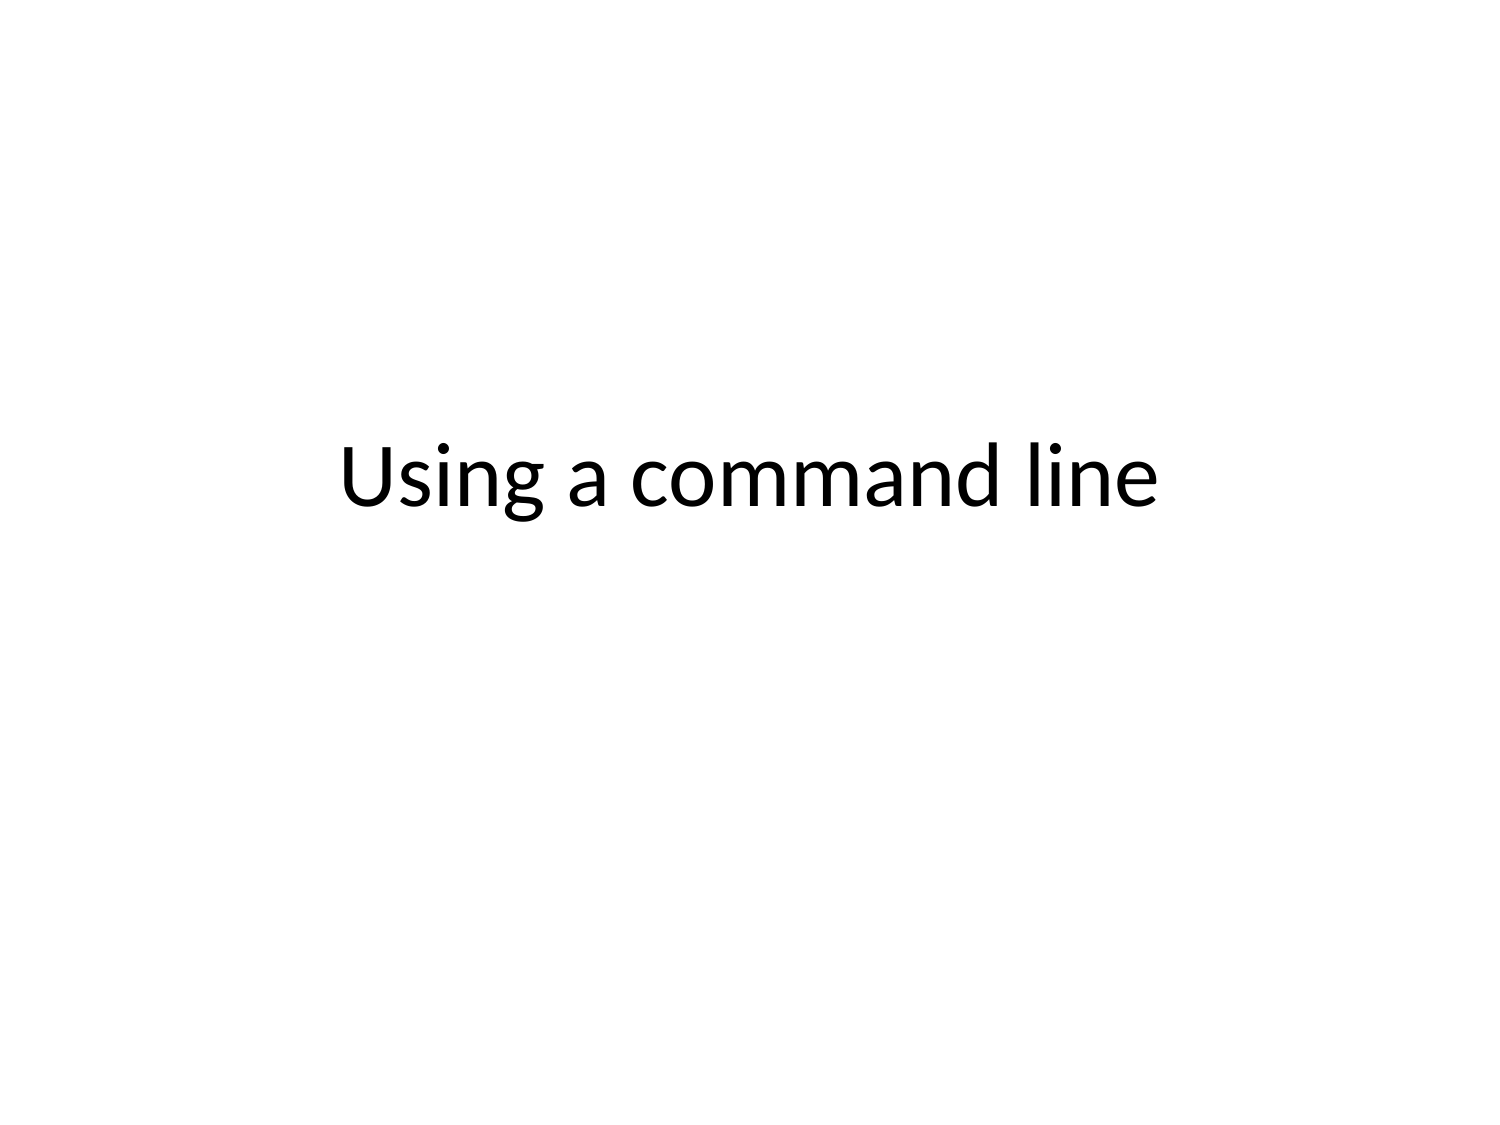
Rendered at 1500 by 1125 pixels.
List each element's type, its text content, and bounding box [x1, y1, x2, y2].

title Using a command line [112, 349, 1388, 591]
